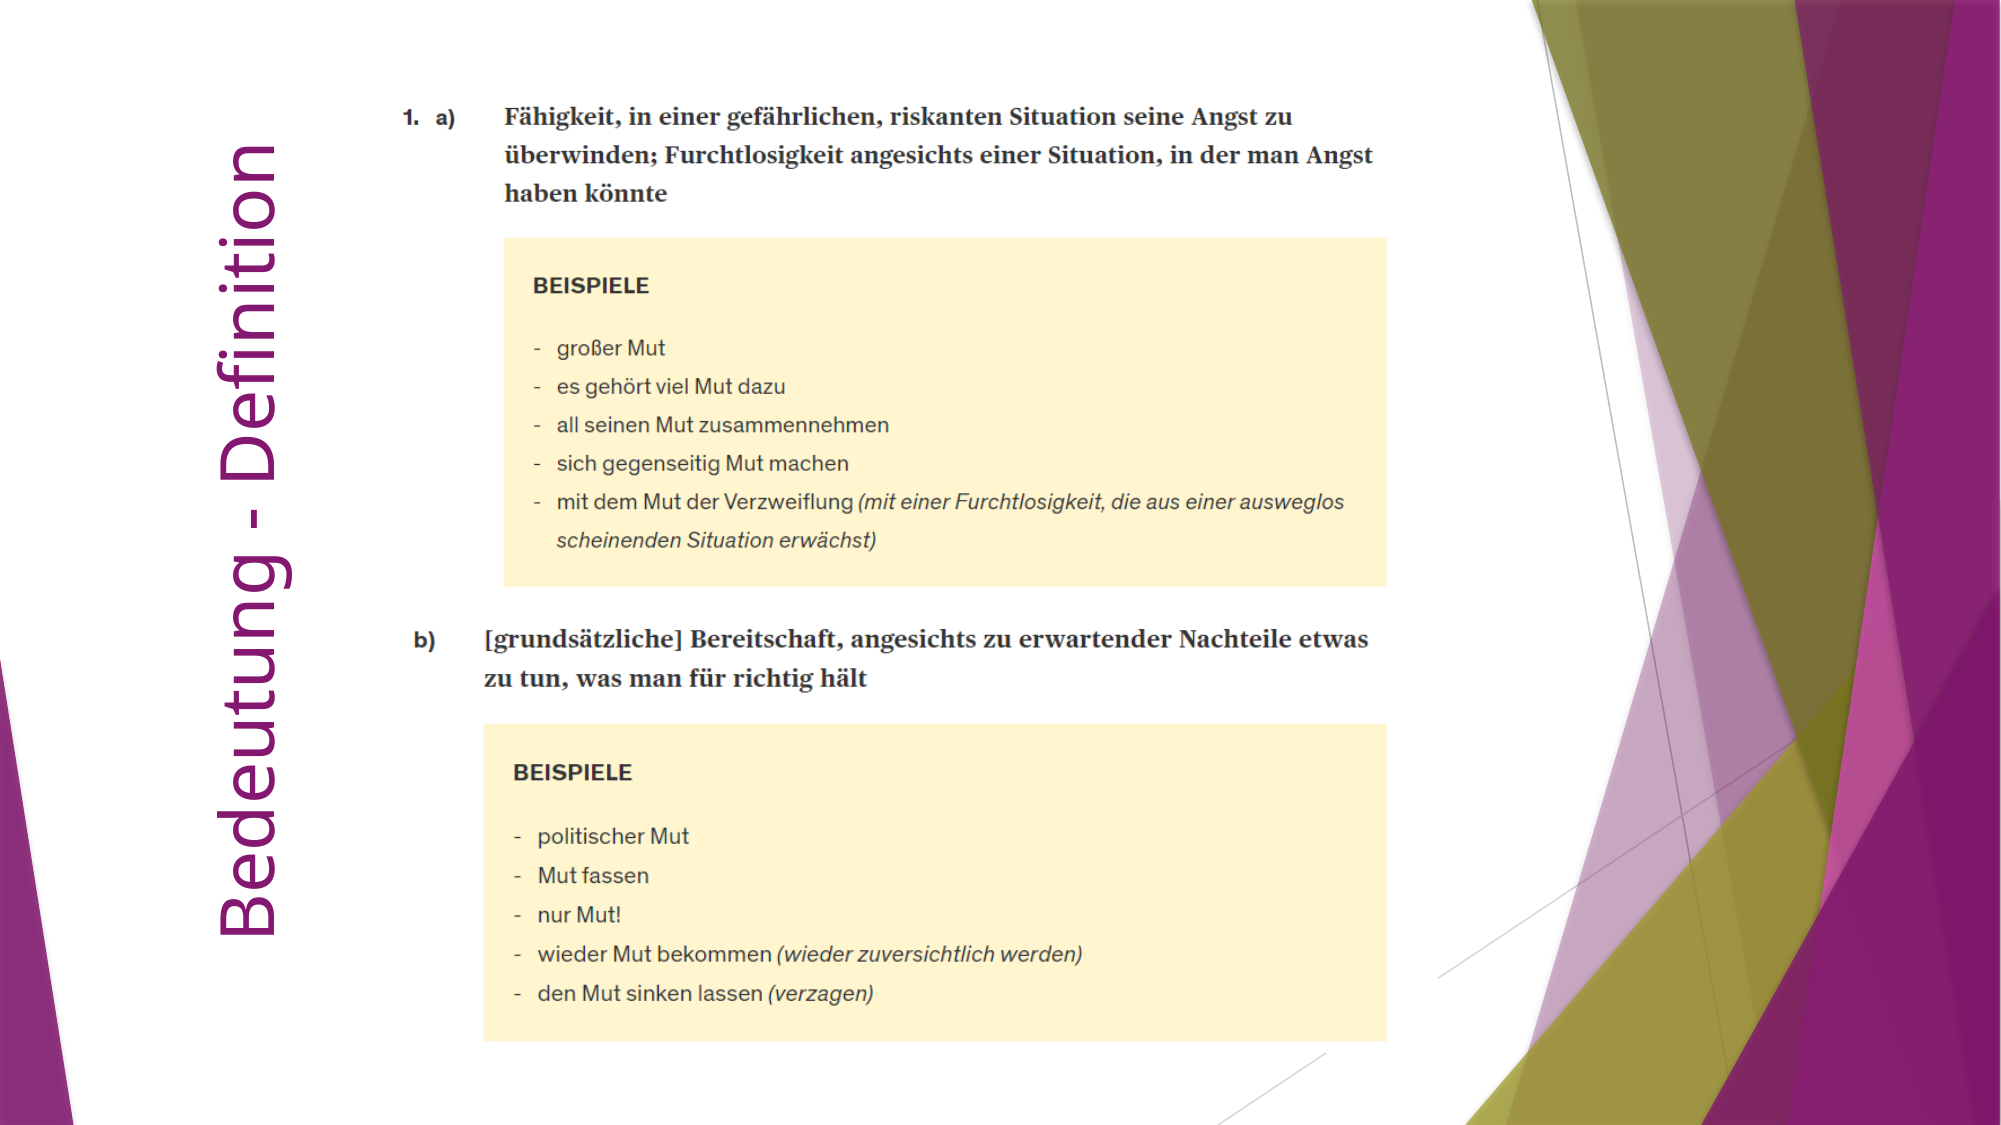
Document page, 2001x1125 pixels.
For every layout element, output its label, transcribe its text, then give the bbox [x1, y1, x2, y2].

title Bedeutung - Definition [192, 0, 409, 958]
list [391, 82, 1468, 655]
picture [391, 605, 1438, 1054]
